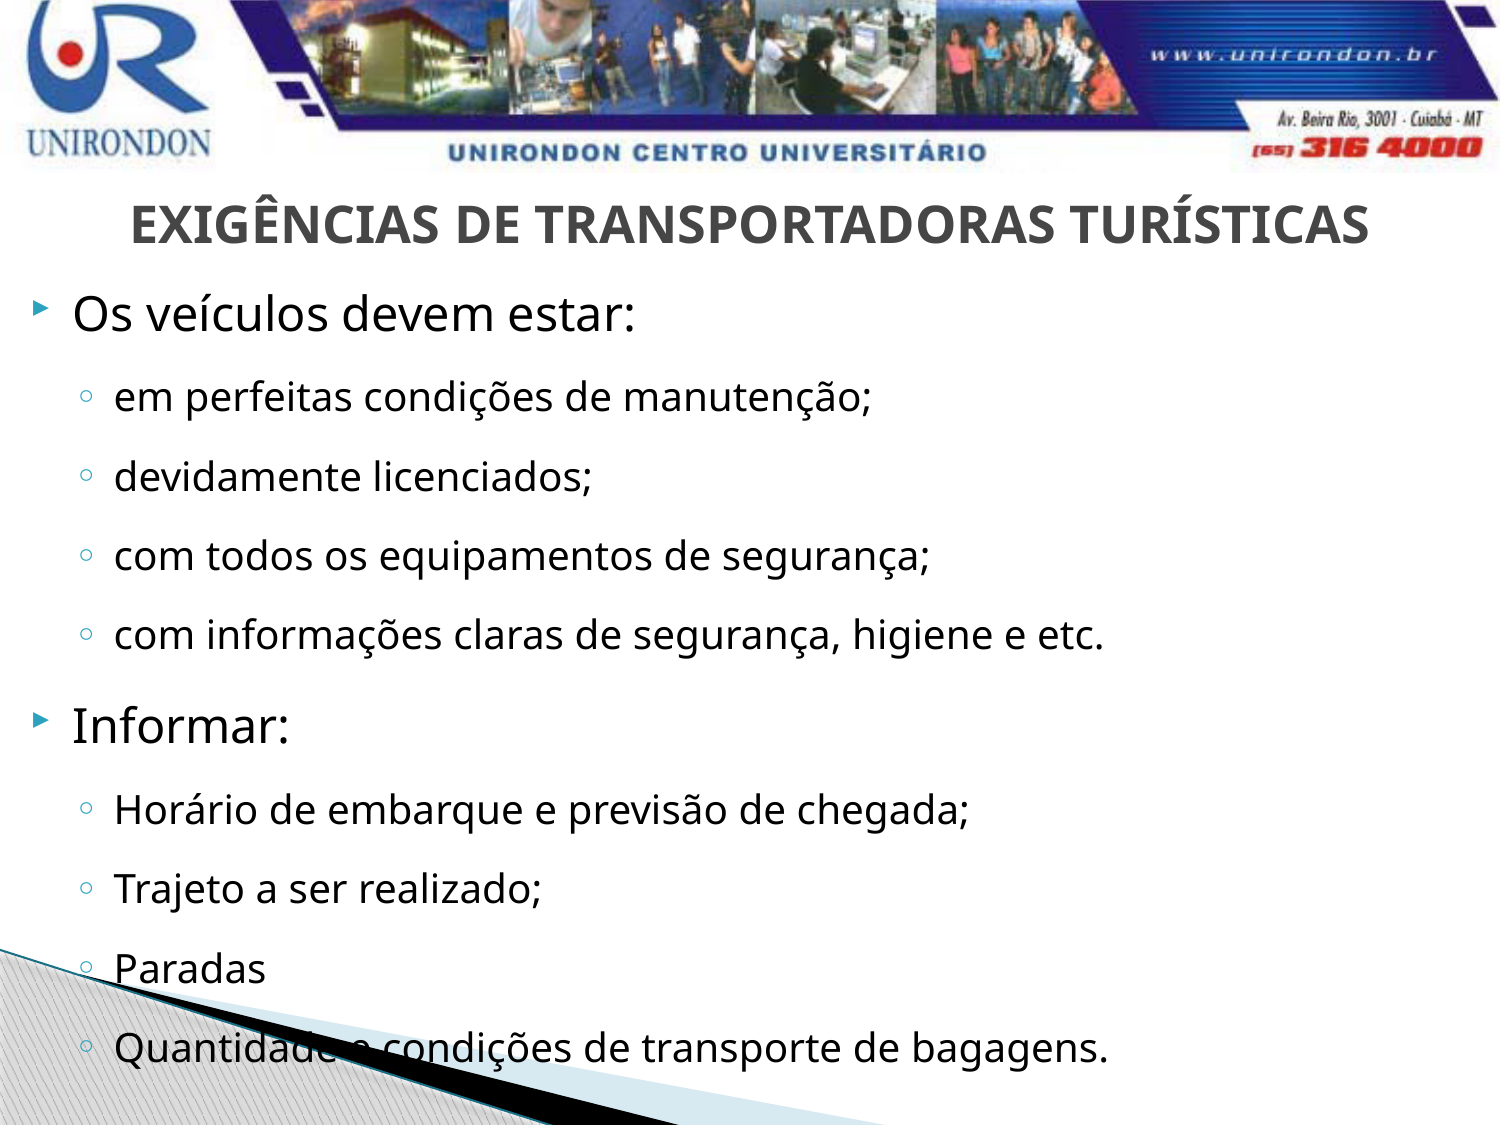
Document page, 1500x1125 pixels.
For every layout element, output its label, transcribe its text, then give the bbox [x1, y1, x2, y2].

picture [0, 0, 1500, 174]
title EXIGÊNCIAS DE TRANSPORTADORAS TURÍSTICAS [0, 183, 1500, 270]
list Os veículos devem estar: em perfeitas condições de manutenção; devidamente licenciados; com todos os equipamentos de segurança; com informações claras de segurança, higiene e etc. Informar: Horário de embarque e previsão de chegada; Trajeto a ser realizado; Paradas Quantidade e condições de transporte de bagagens. [0, 246, 1477, 1079]
